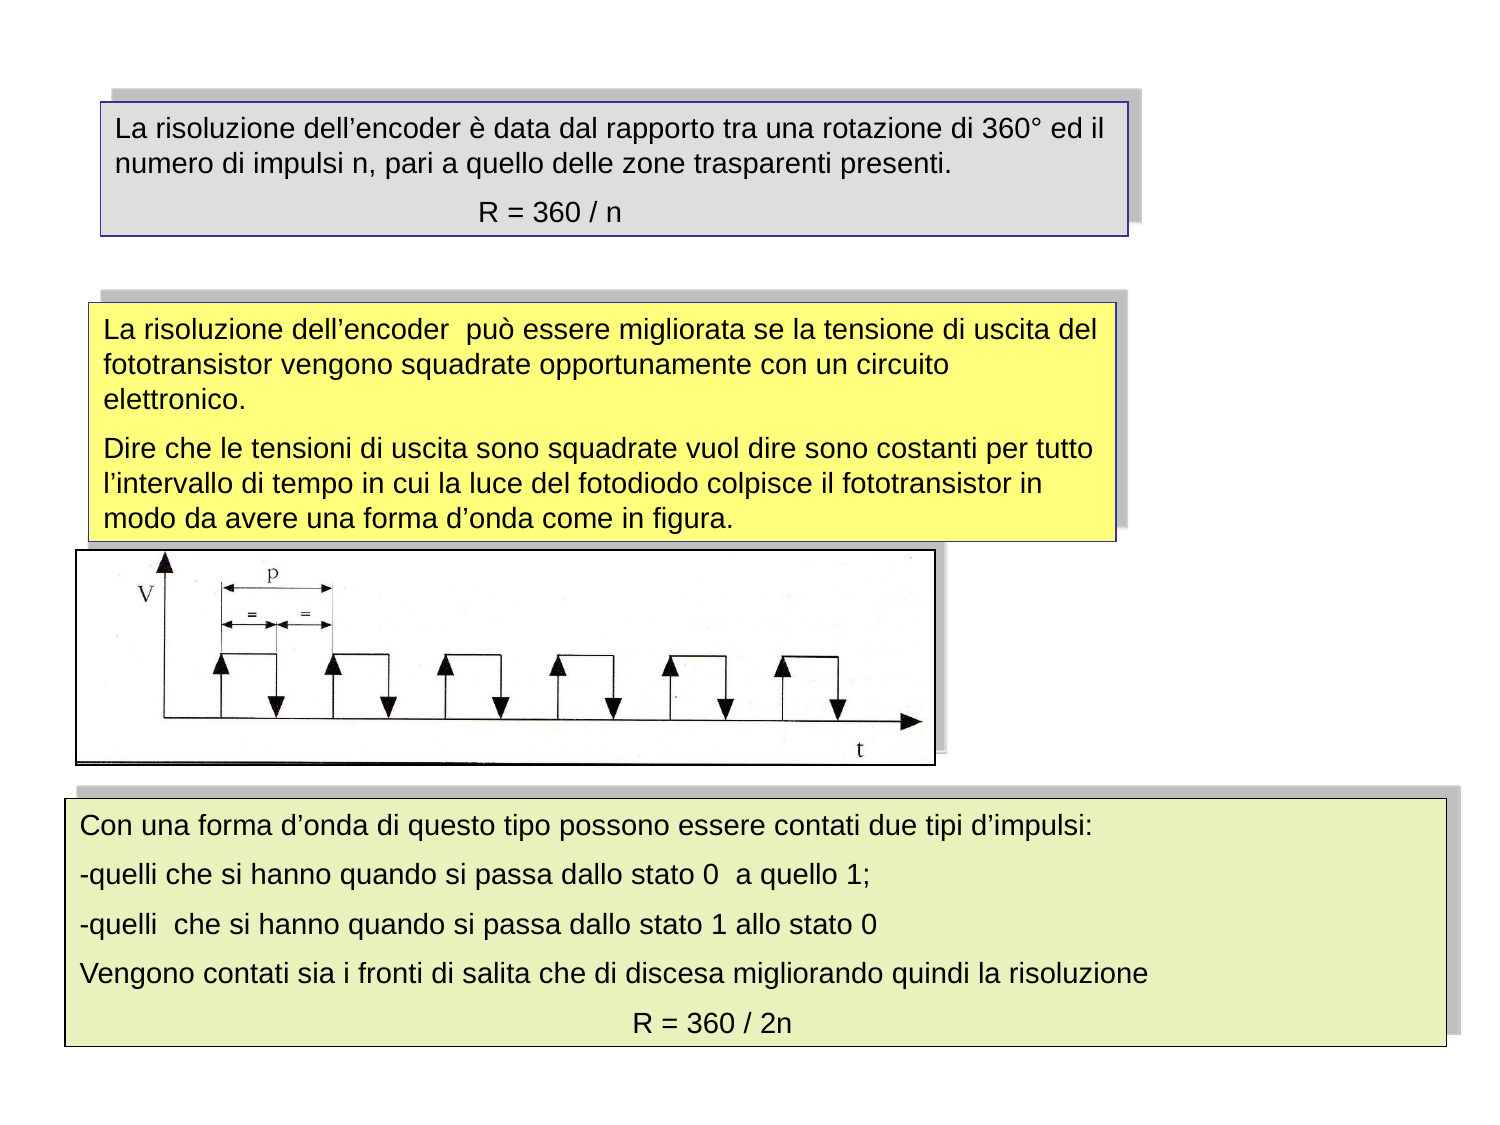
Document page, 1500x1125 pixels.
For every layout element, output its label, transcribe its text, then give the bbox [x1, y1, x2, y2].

text_box La risoluzione dell’encoder può essere migliorata se la tensione di uscita del fototransistor vengono squadrate opportunamente con un circuito elettronico. Dire che le tensioni di uscita sono squadrate vuol dire sono costanti per tutto l’intervallo di tempo in cui la luce del fotodiodo colpisce il fototransistor in modo da avere una forma d’onda come in figura. [88, 302, 1117, 542]
picture [76, 550, 935, 765]
text_box La risoluzione dell’encoder è data dal rapporto tra una rotazione di 360° ed il numero di impulsi n, pari a quello delle zone trasparenti presenti. R = 360 / n [100, 101, 1128, 236]
text_box Con una forma d’onda di questo tipo possono essere contati due tipi d’impulsi: -quelli che si hanno quando si passa dallo stato 0 a quello 1; -quelli che si hanno quando si passa dallo stato 1 allo stato 0 Vengono contati sia i fronti di salita che di discesa migliorando quindi la risoluzione R = 360 / 2n [64, 798, 1447, 1047]
